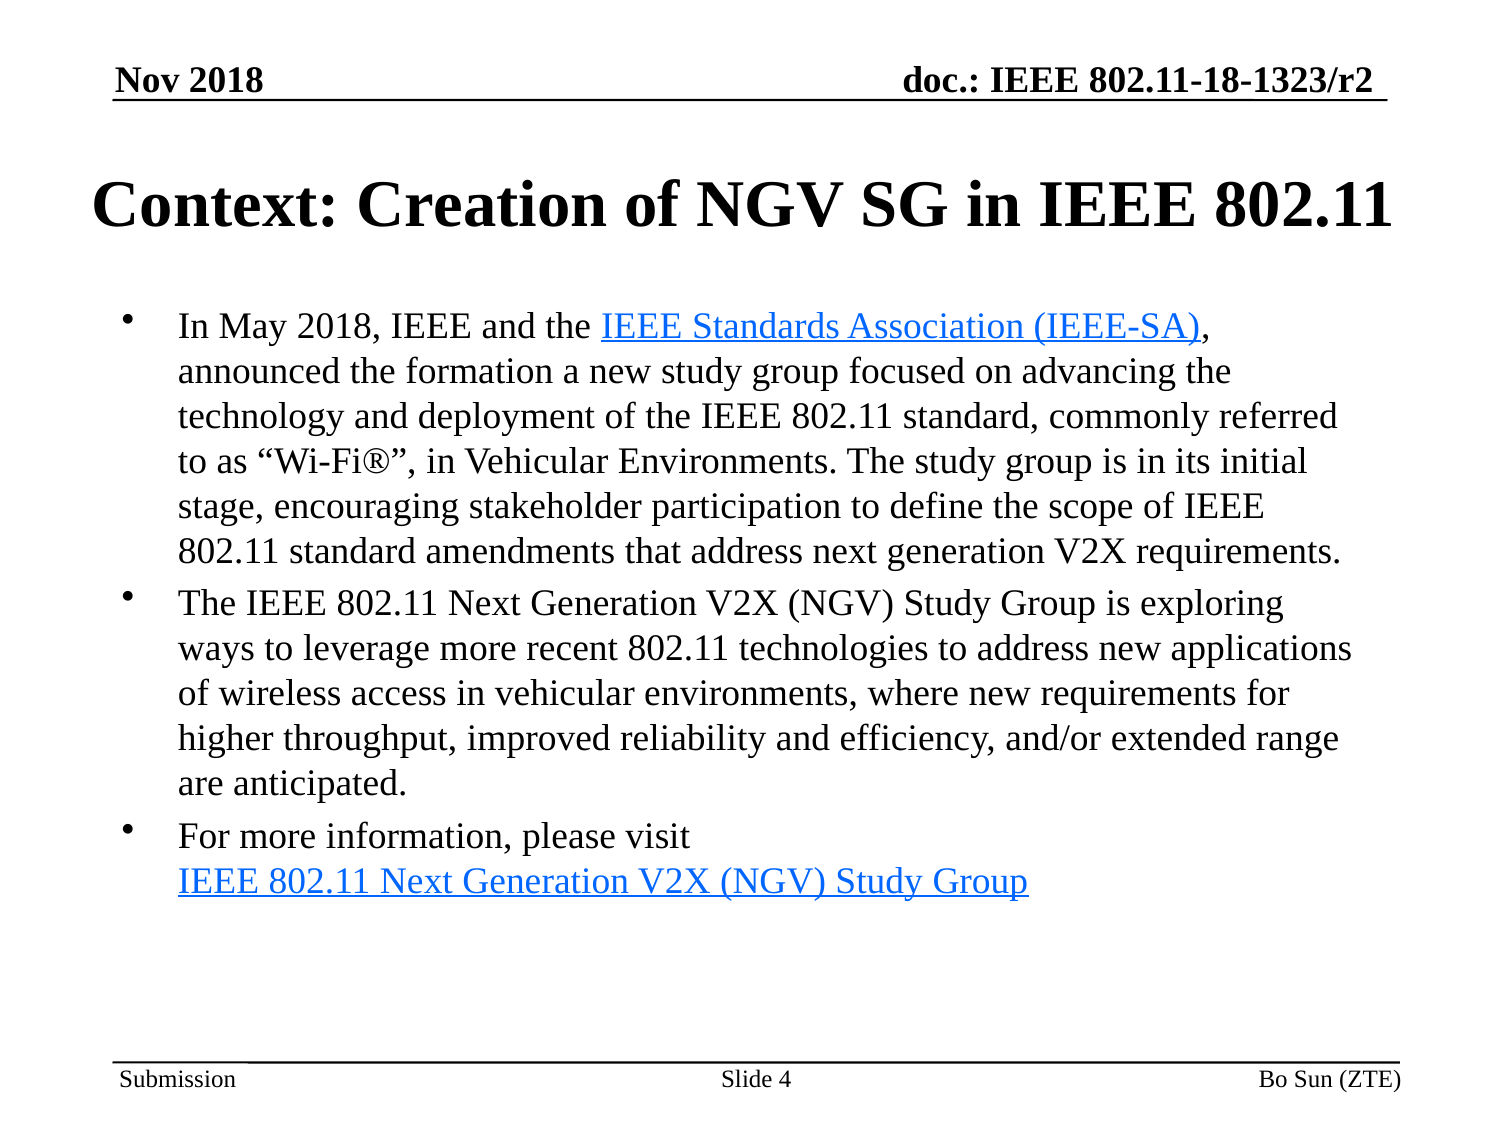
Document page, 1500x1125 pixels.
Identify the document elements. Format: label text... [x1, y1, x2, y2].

footer Bo Sun (ZTE) [1256, 1062, 1402, 1093]
slide_number Slide 4 [712, 1062, 800, 1093]
list In May 2018, IEEE and the IEEE Standards Association (IEEE-SA), announced the formation a new study group focused on advancing the technology and deployment of the IEEE 802.11 standard, commonly referred to as “Wi-Fi®”, in Vehicular Environments. The study group is in its initial stage, encouraging stakeholder participation to define the scope of IEEE 802.11 standard amendments that address next generation V2X requirements. The IEEE 802.11 Next Generation V2X (NGV) Study Group is exploring ways to leverage more recent 802.11 technologies to address new applications of wireless access in vehicular environments, where new requirements for higher throughput, improved reliability and efficiency, and/or extended range are anticipated. For more information, please visit IEEE 802.11 Next Generation V2X (NGV) Study Group [106, 293, 1382, 969]
title Context: Creation of NGV SG in IEEE 802.11 [64, 112, 1424, 288]
